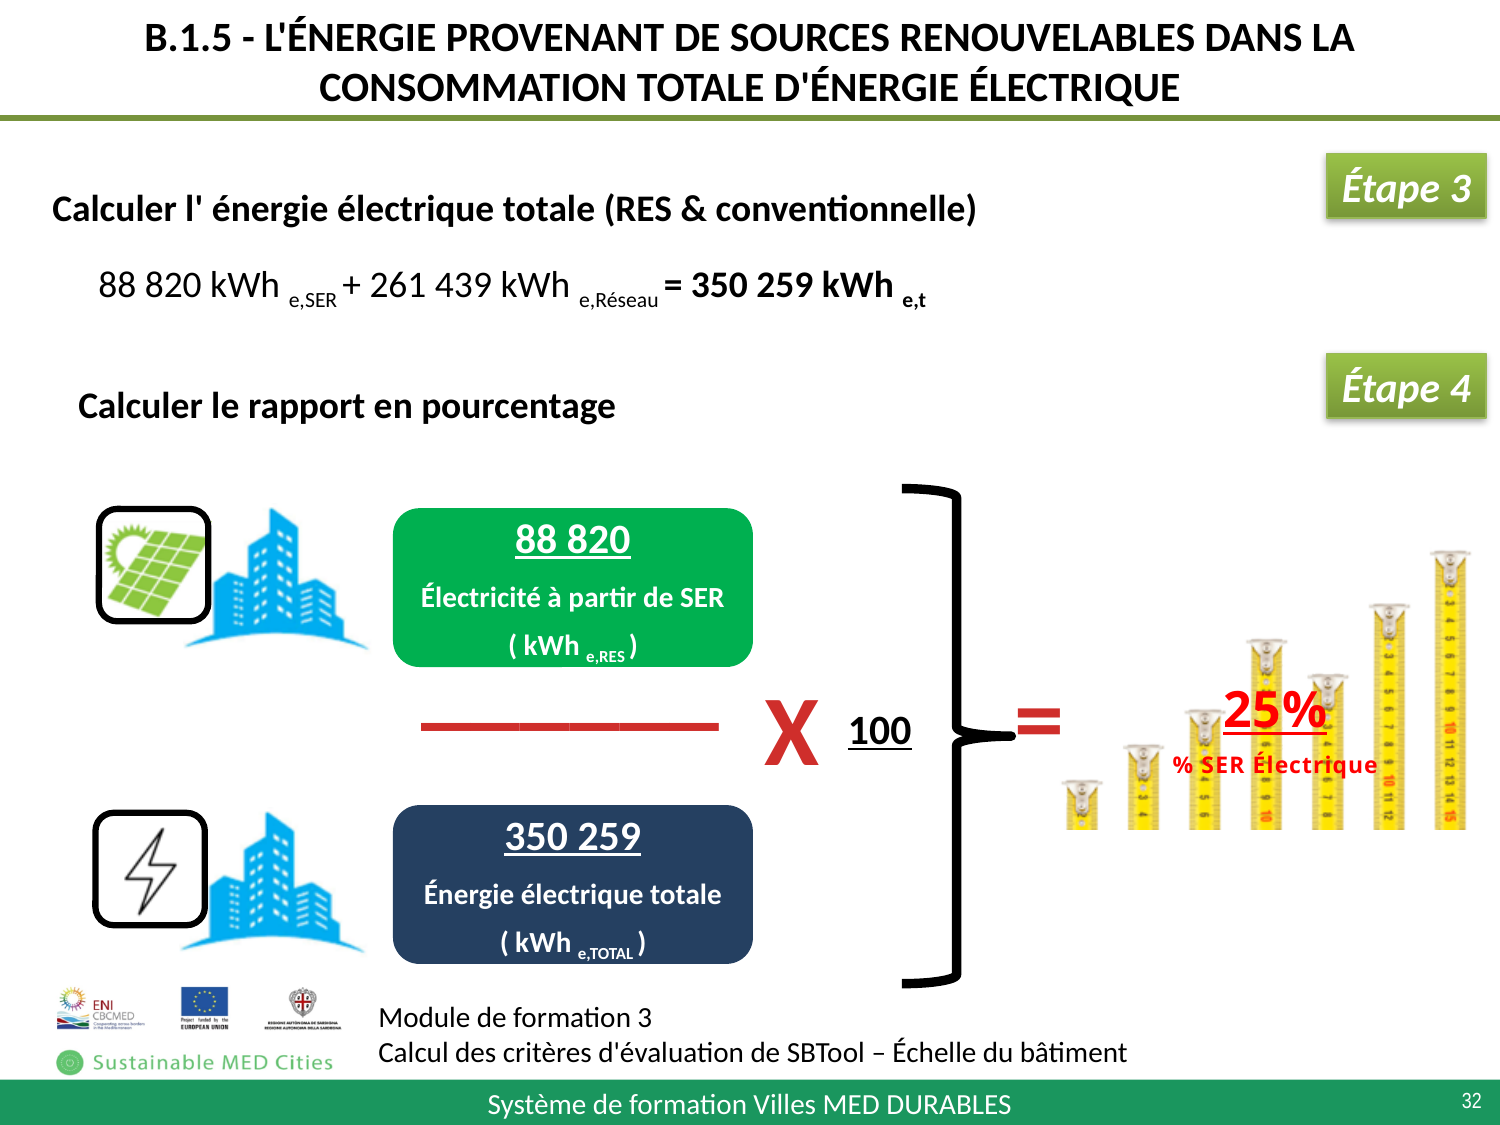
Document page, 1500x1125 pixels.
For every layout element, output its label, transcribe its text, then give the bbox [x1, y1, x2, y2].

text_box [997, 542, 1500, 830]
text_box 350 259 Énergie électrique totale ( kWh e,TOTAL ) [390, 803, 756, 967]
text_box 88 820 Électricité à partir de SER ( kWh e,RES ) [390, 506, 756, 668]
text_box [98, 503, 376, 661]
text_box Étape 4 [1326, 353, 1487, 419]
text_box 100 [833, 695, 927, 761]
text_box Étape 3 [1326, 153, 1487, 219]
text_box X [749, 657, 835, 793]
text_box Calculer l' énergie électrique totale (RES & conventionnelle) [37, 177, 1169, 237]
text_box [901, 487, 992, 970]
text_box ______ [405, 610, 735, 746]
text_box Calculer le rapport en pourcentage [63, 373, 1465, 462]
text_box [0, 972, 1500, 1125]
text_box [95, 807, 372, 965]
text_box 88 820 kWh e,SER + 261 439 kWh e,Réseau = 350 259 kWh e,t [83, 253, 1262, 319]
title B.1.5 - L'ÉNERGIE PROVENANT DE SOURCES RENOUVELABLES DANS LA CONSOMMATION TOTALE D'ÉNERGIE ÉLECTRIQUE [0, 0, 1500, 121]
